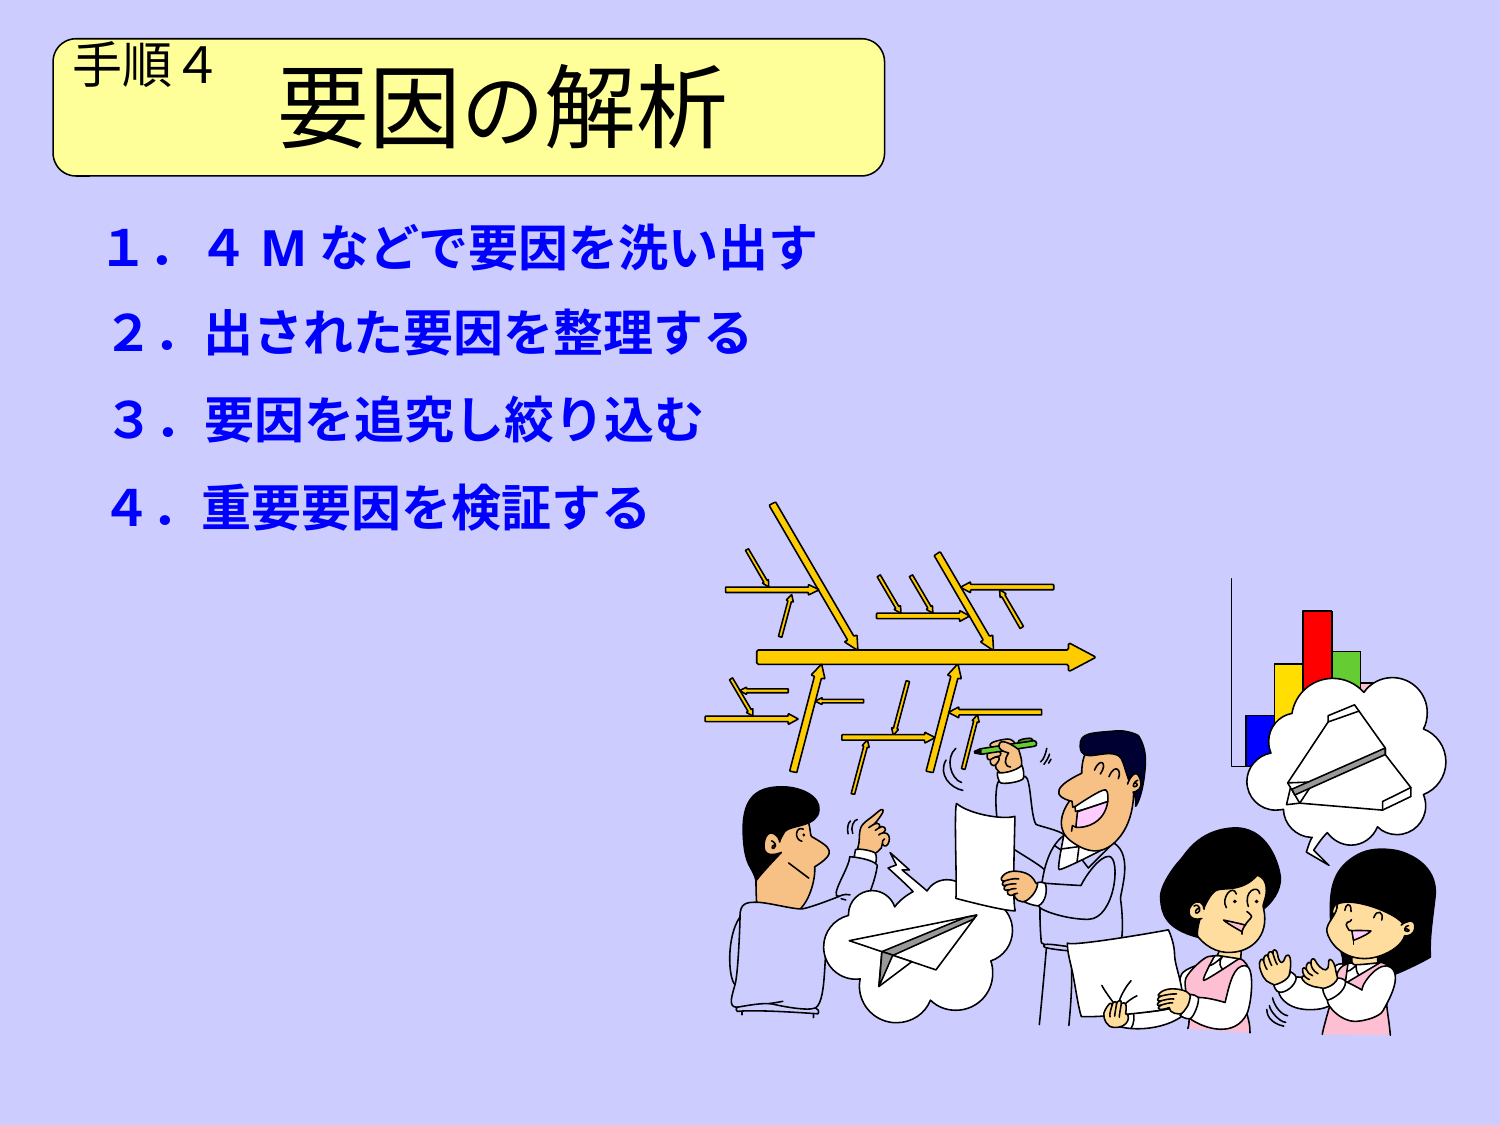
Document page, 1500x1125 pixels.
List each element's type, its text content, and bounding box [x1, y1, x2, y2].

picture [703, 499, 1449, 1041]
text_box [53, 38, 885, 176]
title ３．要因を追究し絞り込む [89, 378, 965, 459]
text_box １．４Mなどで要因を洗い出す [83, 208, 1094, 284]
text_box ２．出された要因を整理する [88, 293, 1099, 369]
text_box 要因の解析 [171, 51, 834, 158]
text_box 手順４ [57, 26, 323, 101]
text_box ４．重要要因を検証する [87, 478, 1120, 535]
